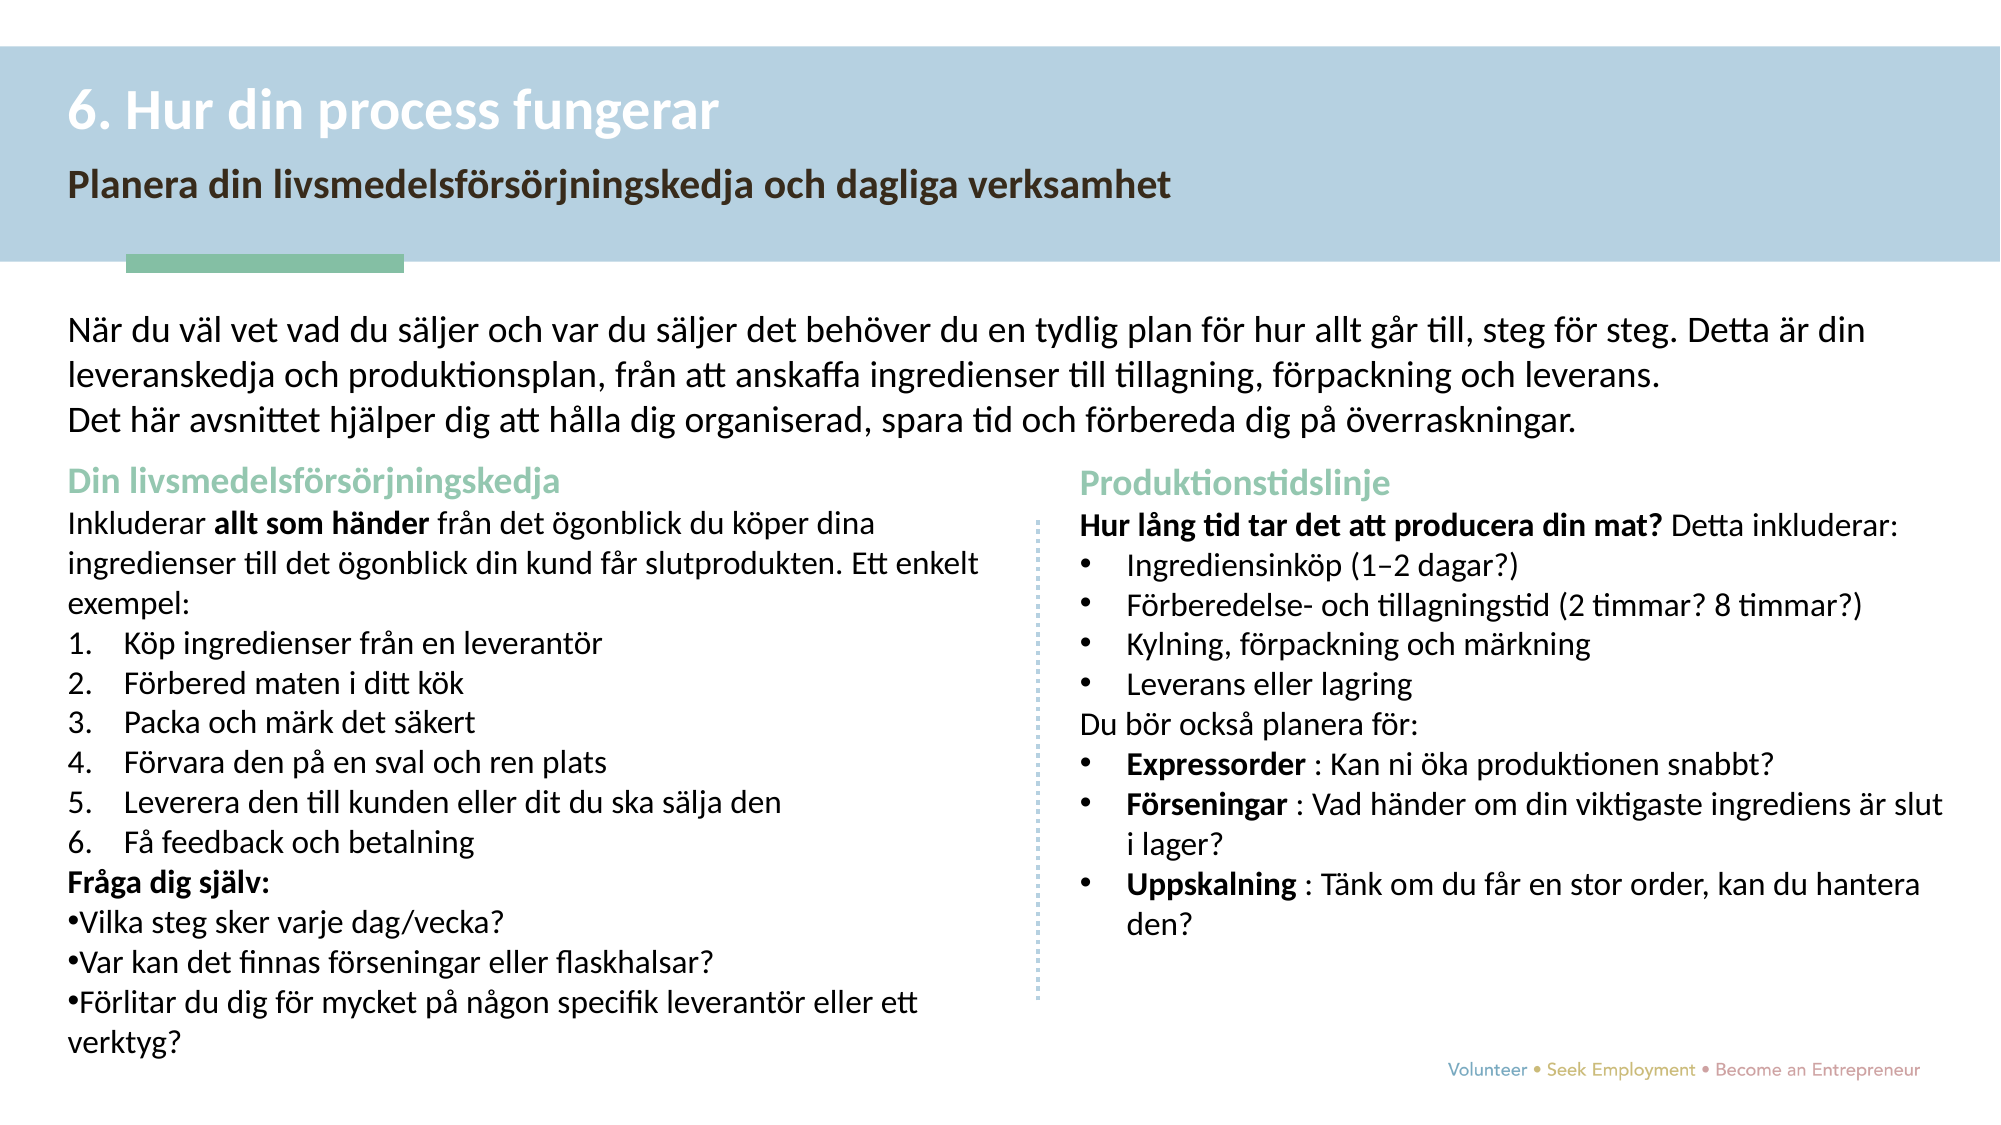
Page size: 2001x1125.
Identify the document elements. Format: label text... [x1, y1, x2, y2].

list 6. Hur din process fungerar Planera din livsmedelsförsörjningskedja och dagliga verksamhet [52, 51, 1815, 236]
text_box När du väl vet vad du säljer och var du säljer det behöver du en tydlig plan för hur allt går till, steg för steg. Detta är din leveranskedja och produktionsplan, från att anskaffa ingredienser till tillagning, förpackning och leverans. Det här avsnittet hjälper dig att hålla dig organiserad, spara tid och förbereda dig på överraskningar. [52, 297, 1903, 538]
picture [1418, 1046, 1971, 1103]
text_box Produktionstidslinje Hur lång tid tar det att producera din mat? Detta inkluderar: Ingrediensinköp (1–2 dagar?) Förberedelse- och tillagningstid (2 timmar? 8 timmar?) Kylning, förpackning och märkning Leverans eller lagring Du bör också planera för: Expressorder : Kan ni öka produktionen snabbt? Förseningar : Vad händer om din viktigaste ingrediens är slut i lager? Uppskalning : Tänk om du får en stor order, kan du hantera den? [1064, 450, 1961, 995]
text_box Din livsmedelsförsörjningskedja Inkluderar allt som händer från det ögonblick du köper dina ingredienser till det ögonblick din kund får slutprodukten. Ett enkelt exempel: Köp ingredienser från en leverantör Förbered maten i ditt kök Packa och märk det säkert Förvara den på en sval och ren plats Leverera den till kunden eller dit du ska sälja den Få feedback och betalning Fråga dig själv: Vilka steg sker varje dag/vecka? Var kan det finnas förseningar eller flaskhalsar? Förlitar du dig för mycket på någon specifik leverantör eller ett verktyg? [52, 448, 1053, 1068]
